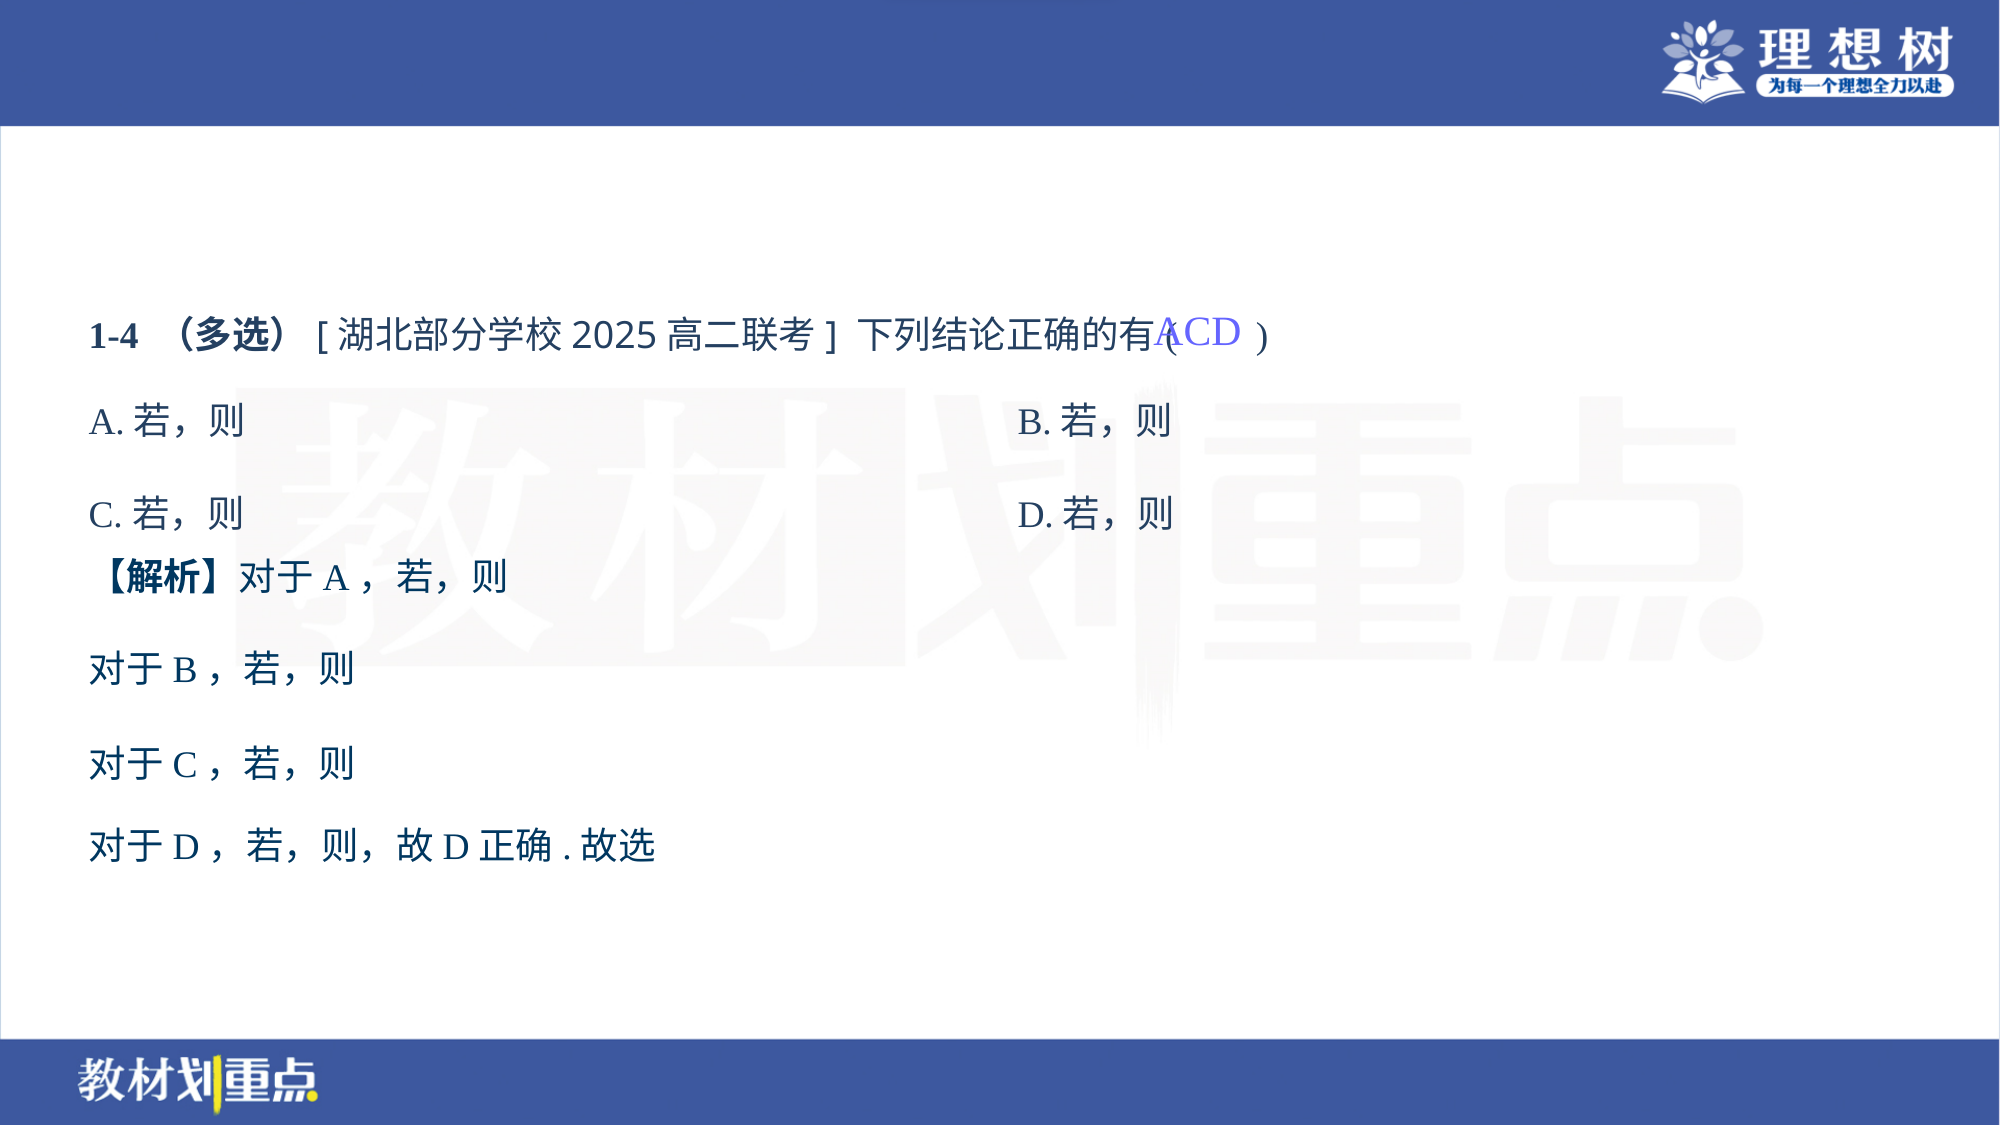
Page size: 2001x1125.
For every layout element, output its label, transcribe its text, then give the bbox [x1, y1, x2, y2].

text_box 1-4 （多选）[湖北部分学校2025高二联考] 下列结论正确的有( ) [88, 288, 1911, 349]
text_box ACD [1138, 302, 1257, 352]
picture [0, 0, 2000, 1125]
